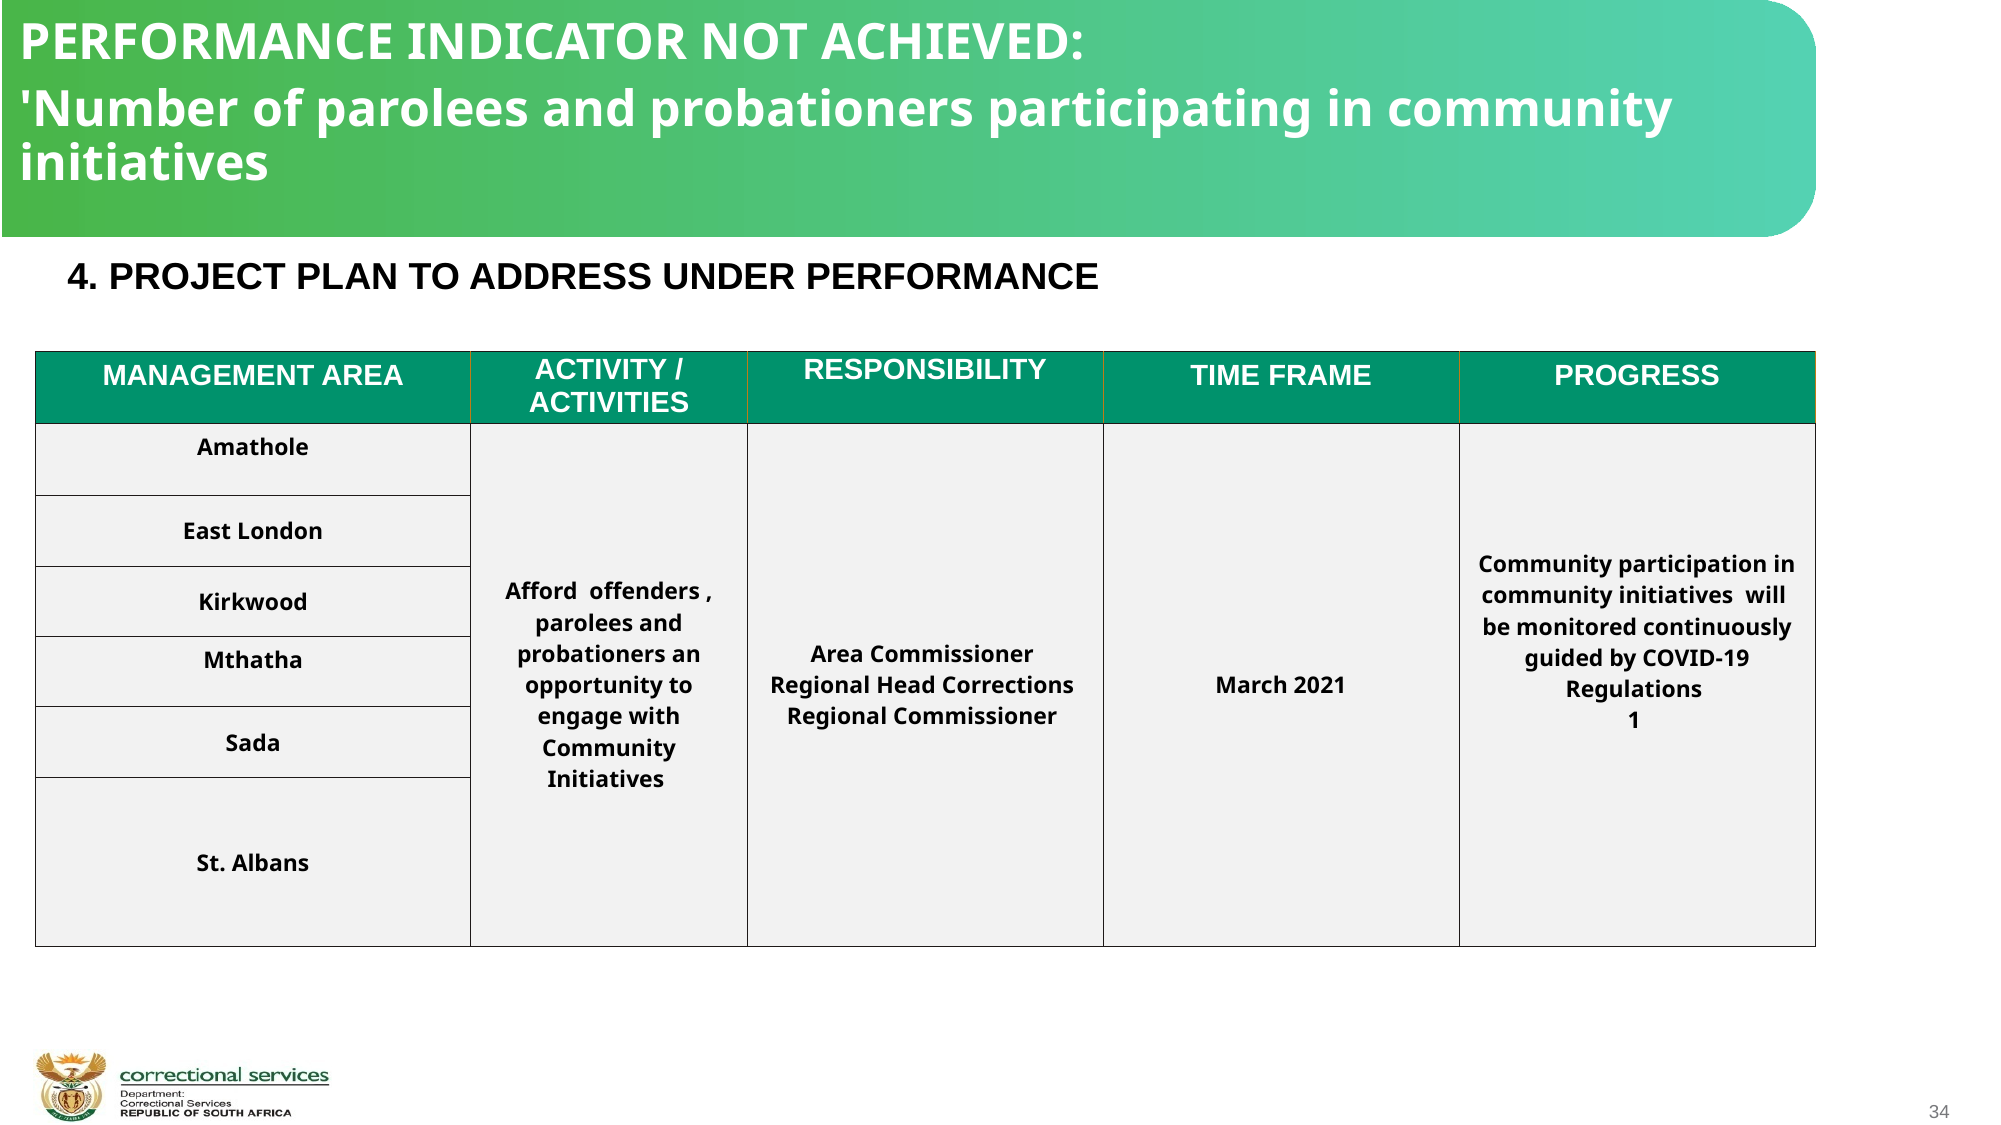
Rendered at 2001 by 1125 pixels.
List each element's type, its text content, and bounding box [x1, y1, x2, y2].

table_cell Area Commissioner Regional Head Corrections Regional Commissioner [748, 424, 1103, 946]
table_cell Afford offenders , parolees and probationers an opportunity to engage with Community Initiatives [471, 424, 747, 946]
table_header TIME FRAME [1104, 352, 1459, 423]
table_header ACTIVITY / ACTIVITIES [471, 352, 747, 423]
table_cell Community participation in community initiatives will be monitored continuously guided by COVID-19 Regulations 1 [1460, 424, 1815, 946]
table_header MANAGEMENT AREA [36, 352, 470, 423]
text_box [2, 0, 1816, 237]
table_cell St. Albans [36, 778, 470, 946]
table_cell Amathole [36, 424, 470, 495]
picture [33, 1049, 332, 1123]
table_cell East London [36, 496, 470, 566]
text_box 4. PROJECT PLAN TO ADDRESS UNDER PERFORMANCE [0, 244, 1500, 304]
table_cell Mthatha [36, 637, 470, 706]
table_cell March 2021 [1104, 424, 1459, 946]
text_box PERFORMANCE INDICATOR NOT ACHIEVED: 'Number of parolees and probationers participating in community initiatives [4, 9, 1803, 96]
table_header PROGRESS [1460, 352, 1815, 423]
table_cell Kirkwood [36, 567, 470, 636]
table_header RESPONSIBILITY [748, 352, 1103, 423]
table_cell Sada [36, 707, 470, 777]
